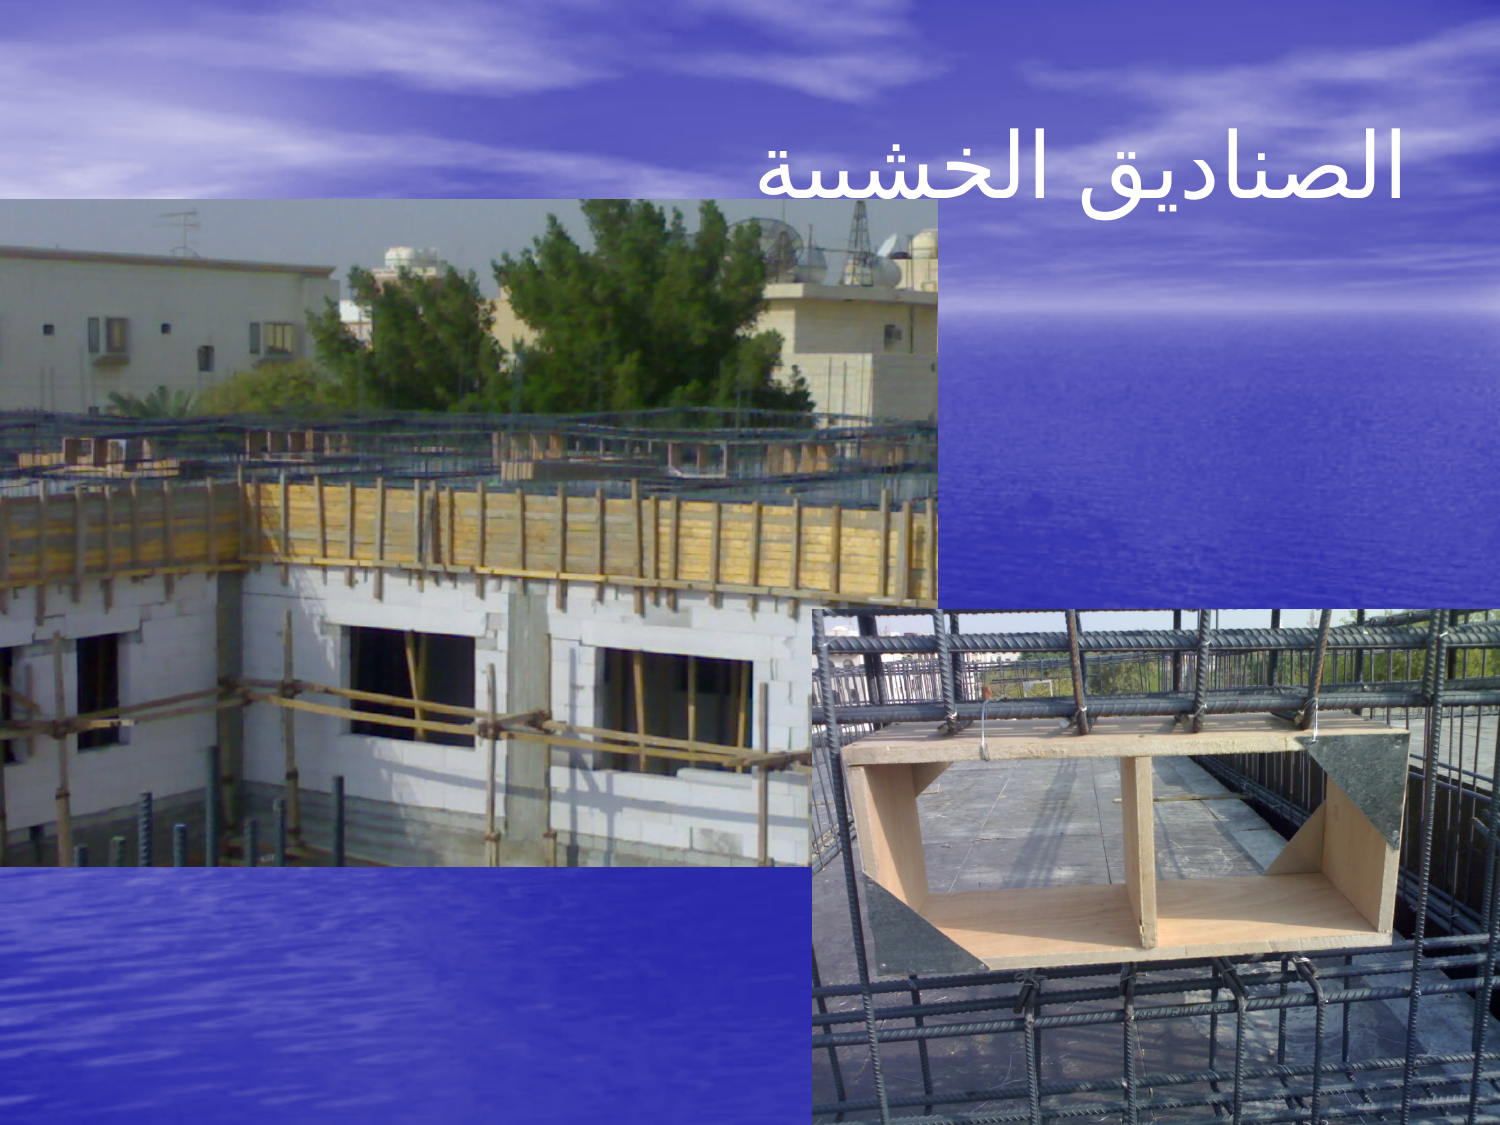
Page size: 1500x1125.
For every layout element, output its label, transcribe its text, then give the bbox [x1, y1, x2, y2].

title الصناديق الخشبية [75, 47, 1425, 275]
picture [0, 199, 1500, 1125]
